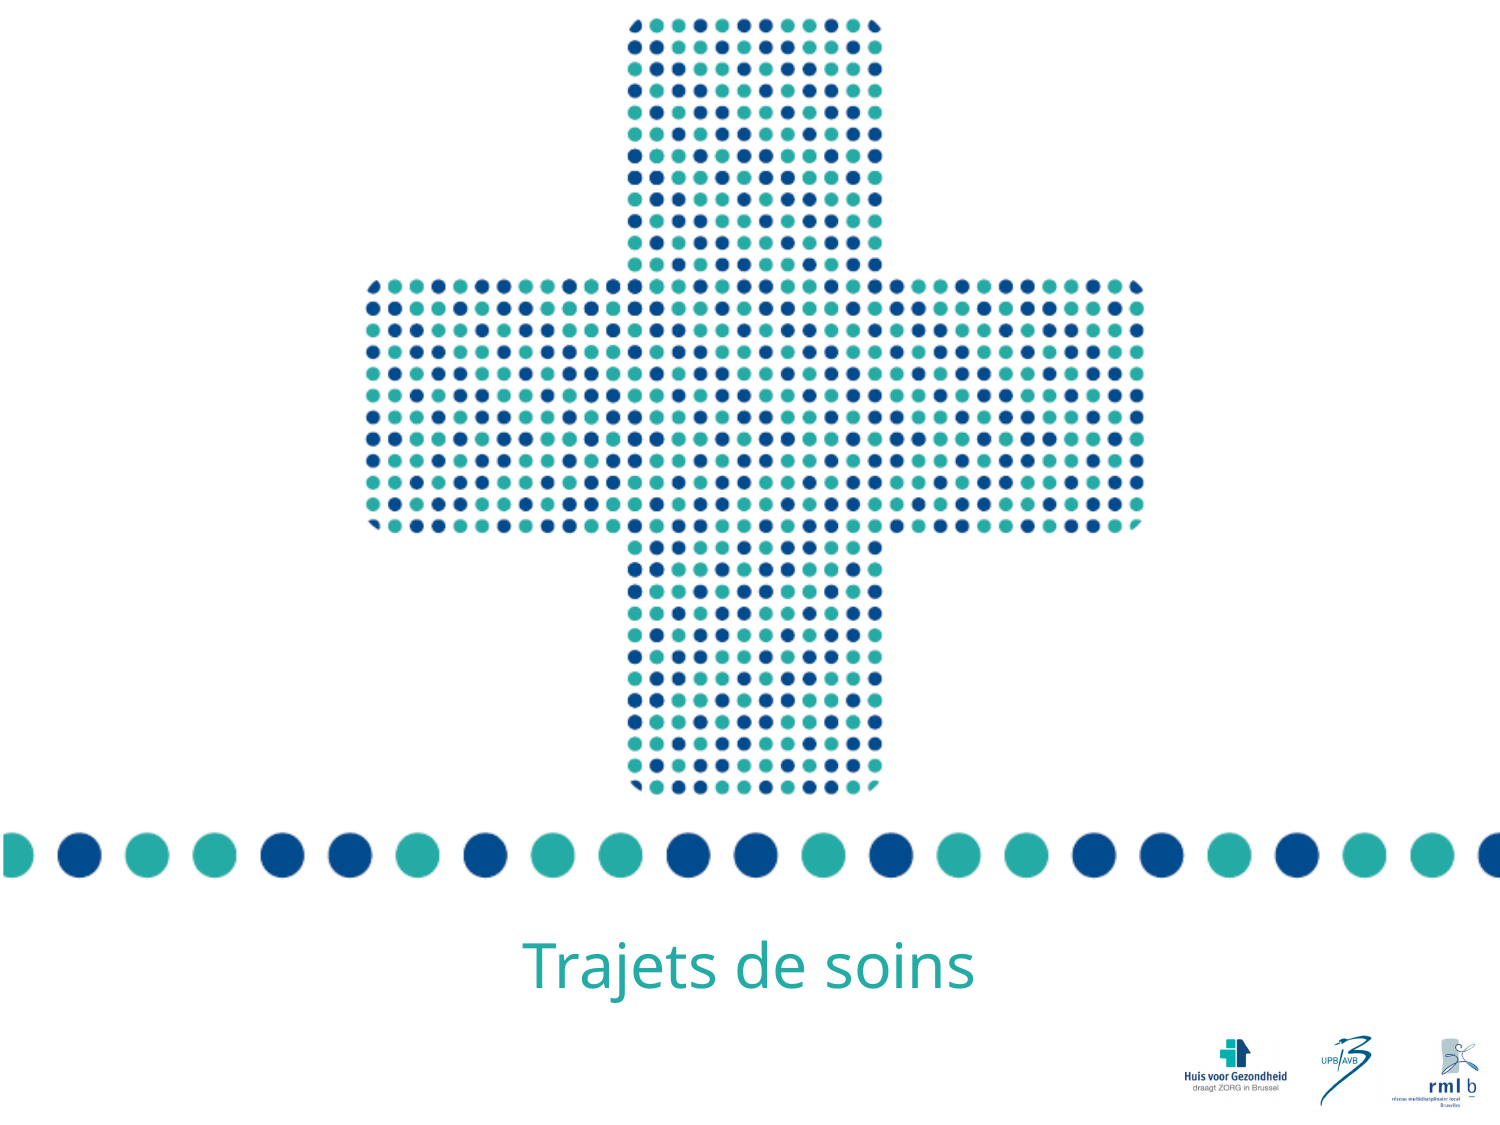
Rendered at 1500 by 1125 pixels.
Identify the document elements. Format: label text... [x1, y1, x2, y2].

text_box Trajets de soins [0, 918, 1500, 1009]
